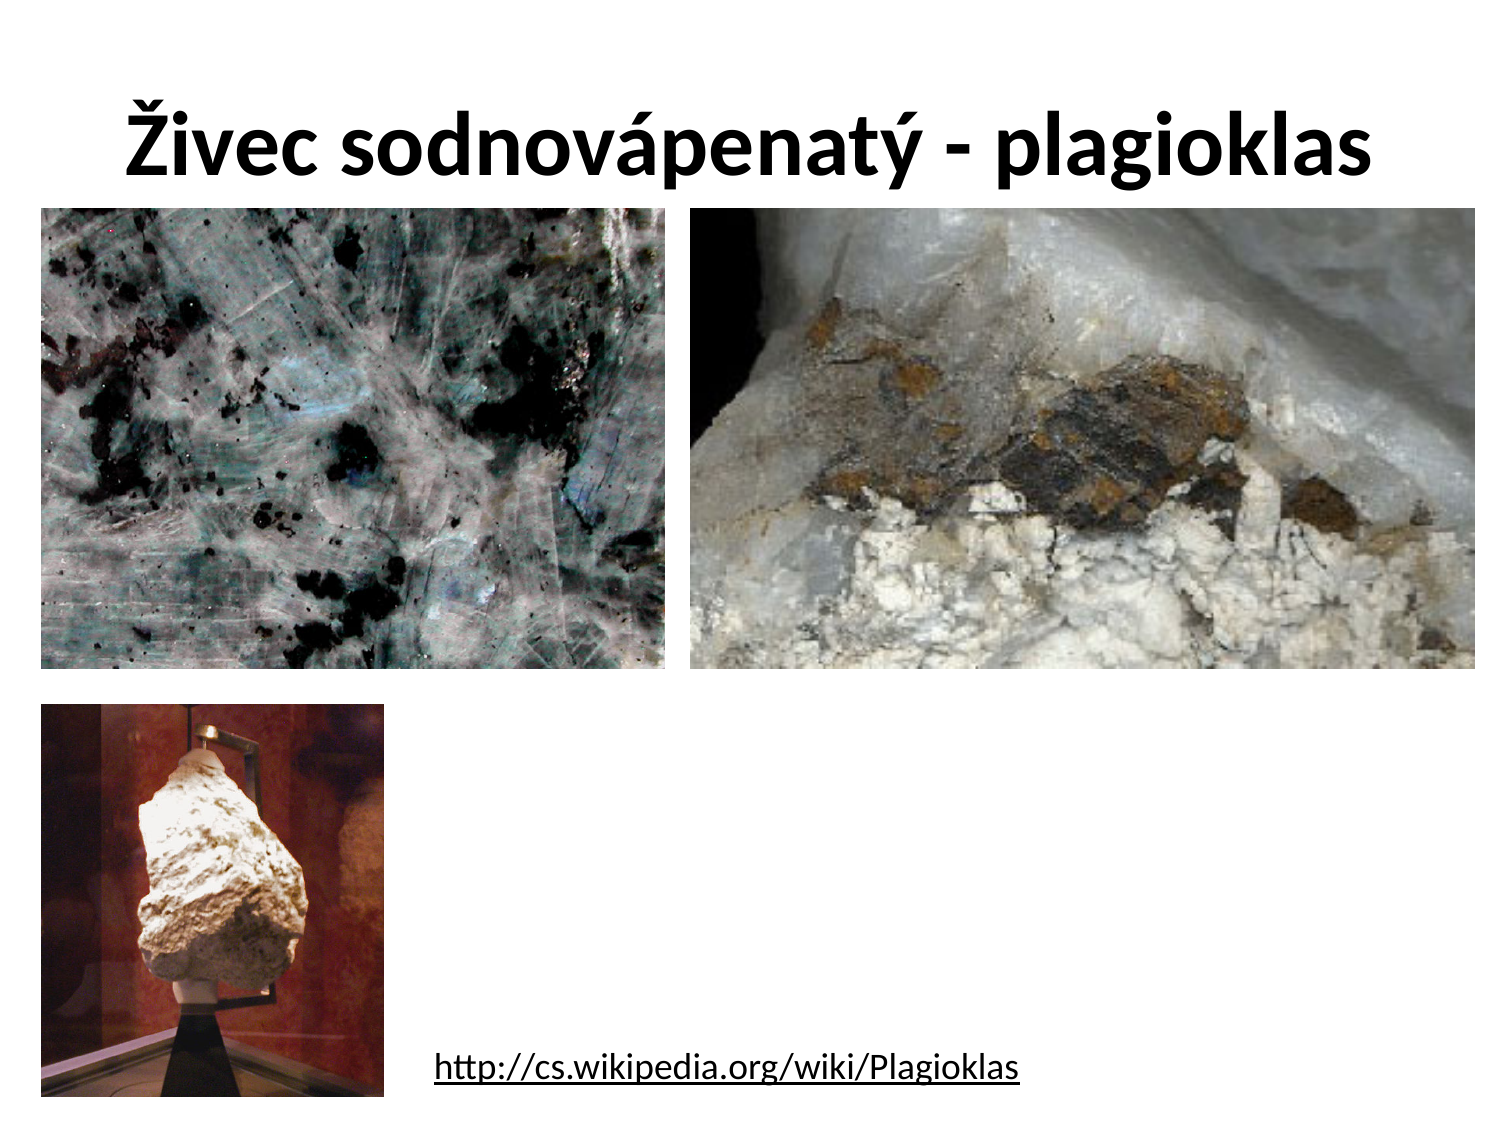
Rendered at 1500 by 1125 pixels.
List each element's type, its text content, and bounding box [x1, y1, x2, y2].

picture [690, 207, 1475, 670]
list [40, 207, 666, 670]
title Živec sodnovápenatý - plagioklas [75, 45, 1425, 233]
text_box http://cs.wikipedia.org/wiki/Plagioklas [419, 1034, 1063, 1095]
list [41, 703, 385, 1097]
